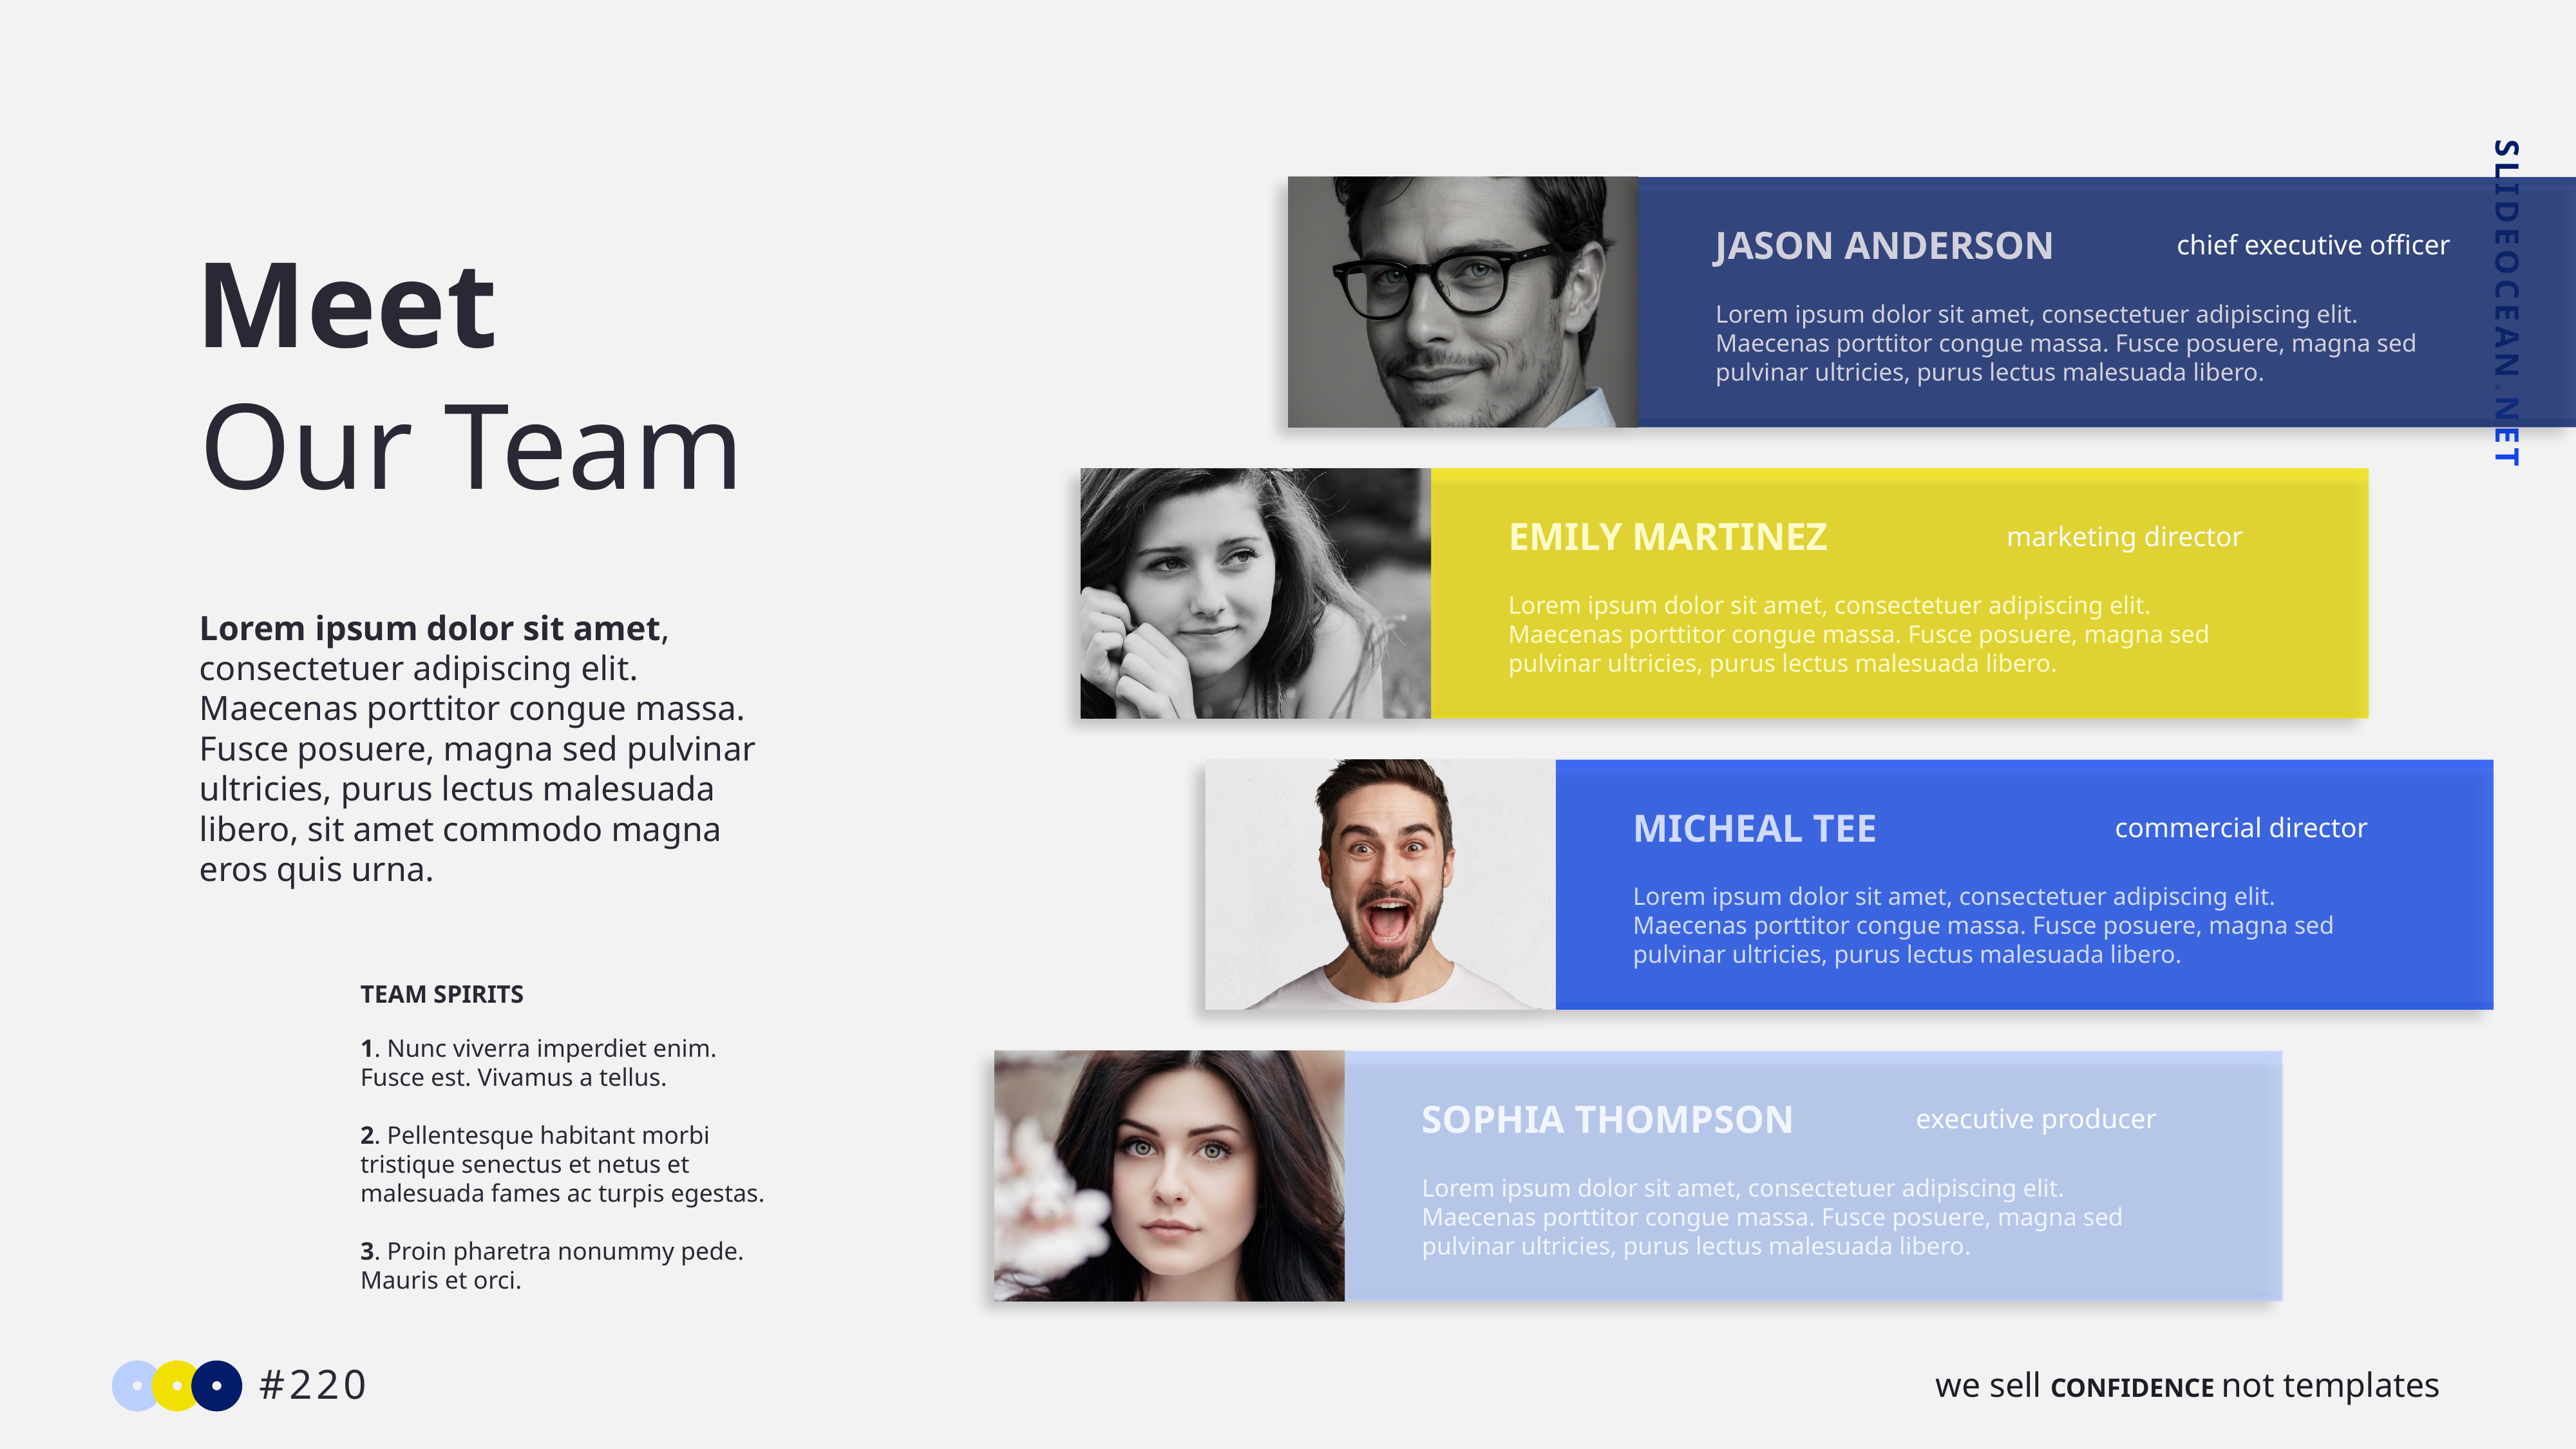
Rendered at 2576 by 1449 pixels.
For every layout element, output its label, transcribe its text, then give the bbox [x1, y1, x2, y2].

text_box Meet [186, 225, 507, 376]
text_box we sell CONFIDENCE not templates [1926, 1359, 2450, 1409]
picture [1080, 468, 1432, 719]
picture [1205, 759, 1557, 1010]
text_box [1345, 1050, 2283, 1302]
text_box 1. Nunc viverra imperdiet enim. Fusce est. Vivamus a tellus. 2. Pellentesque habitant morbi tristique senectus et netus et malesuada fames ac turpis egestas. 3. Proin pharetra nonummy pede. Mauris et orci. [350, 1028, 783, 1298]
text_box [1705, 216, 2461, 392]
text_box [1623, 799, 2378, 974]
text_box #220 [259, 1359, 402, 1408]
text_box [1498, 507, 2253, 683]
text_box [1412, 1090, 2167, 1266]
text_box Lorem ipsum dolor sit amet, consectetuer adipiscing elit. Maecenas porttitor congue massa. Fusce posuere, magna sed pulvinar ultricies, purus lectus malesuada libero, sit amet commodo magna eros quis urna. [190, 601, 783, 893]
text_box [1432, 468, 2369, 719]
text_box Our Team [190, 366, 754, 518]
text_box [1557, 759, 2494, 1010]
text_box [1638, 176, 2576, 428]
picture [994, 1050, 1345, 1302]
text_box TEAM SPIRITS [350, 974, 783, 1013]
picture [1287, 176, 1638, 428]
